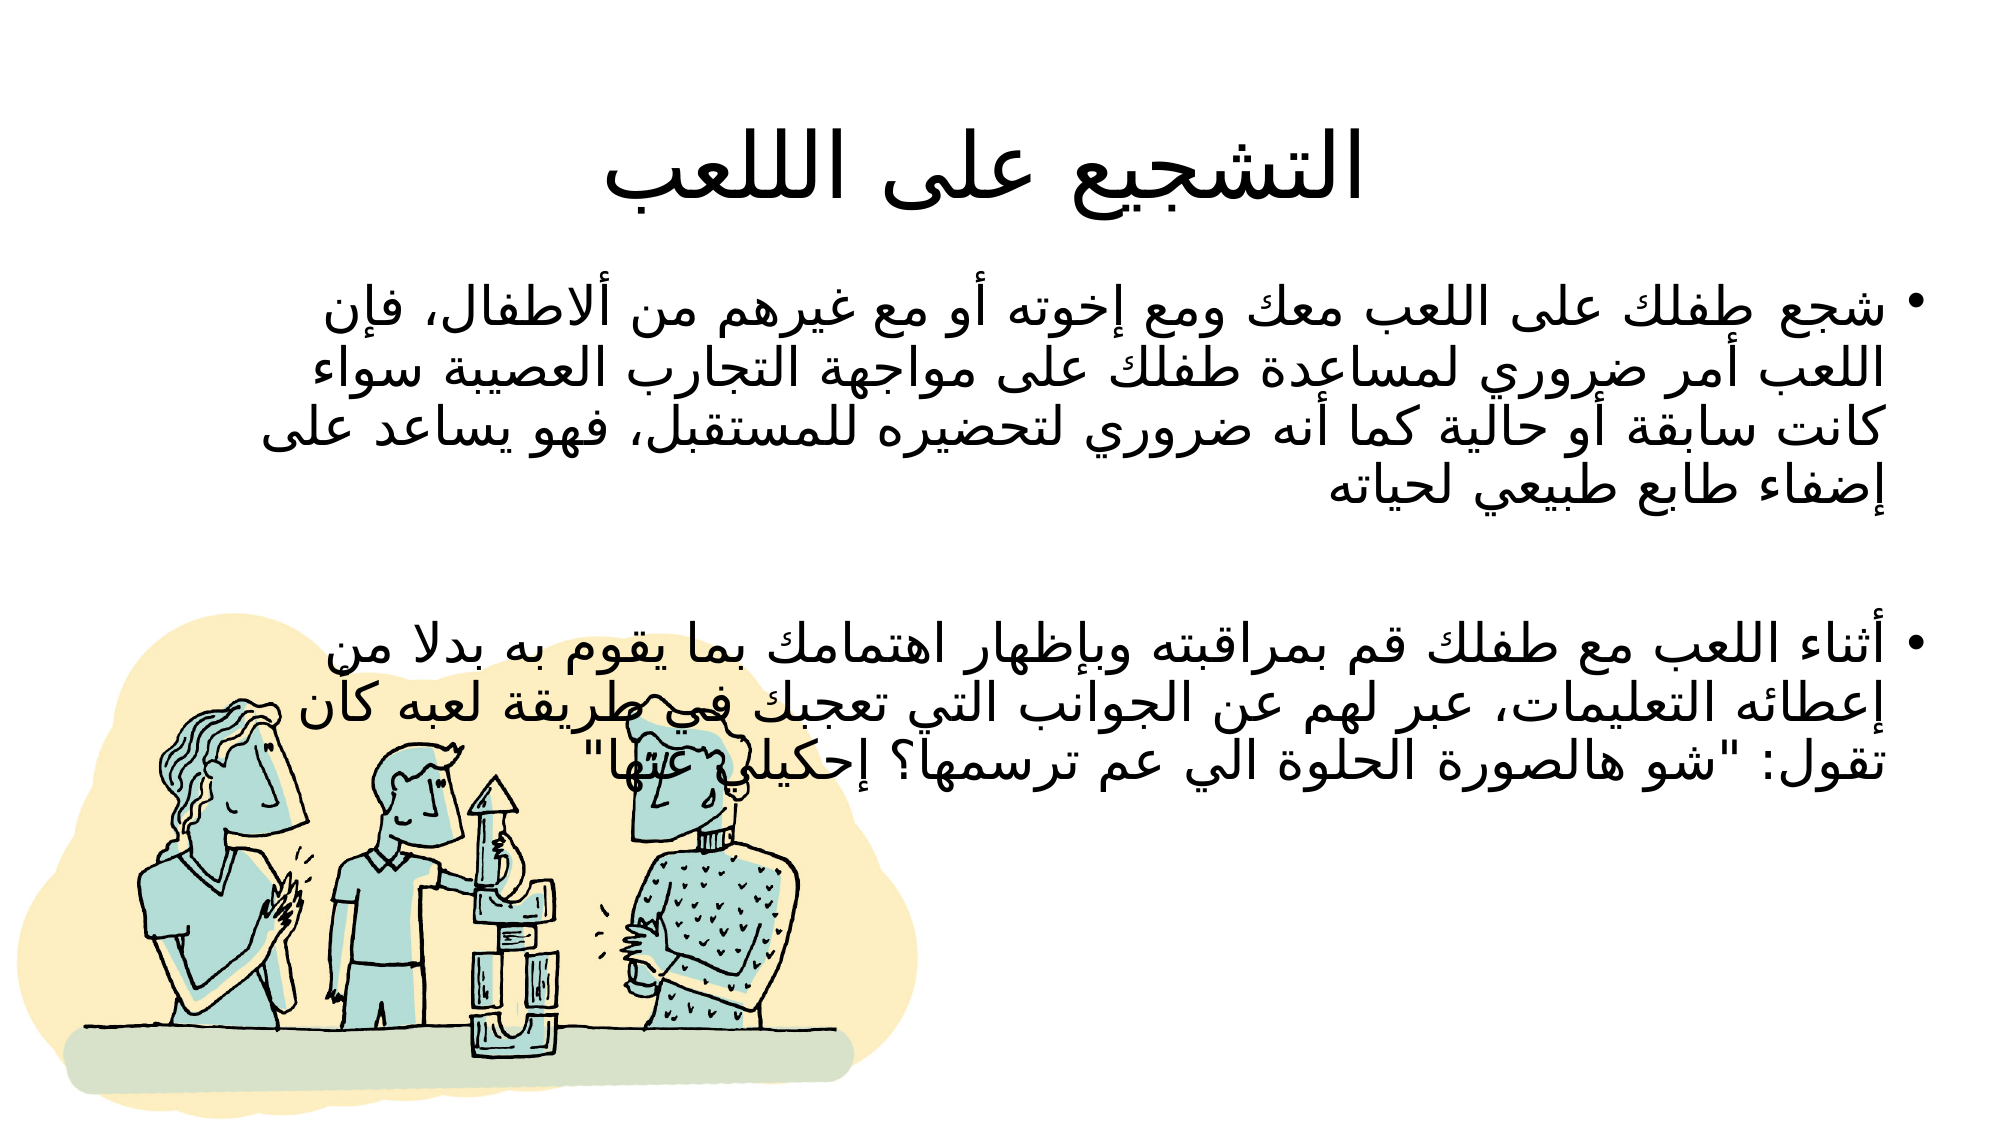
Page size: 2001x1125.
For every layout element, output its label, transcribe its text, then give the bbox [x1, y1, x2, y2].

list شجع طفلك على اللعب معك ومع إخوته أو مع غيرهم من ألاطفال، فإن اللعب أمر ضروري لمساعدة طفلك على مواجهة التجارب العصيبة سواء كانت سابقة أو حالية كما أنه ضروري لتحضيره للمستقبل، فهو يساعد على إضفاء طابع طبيعي لحياته أثناء اللعب مع طفلك قم بمراقبته وبإظهار اهتمامك بما يقوم به بدلا من إعطائه التعليمات، عبر لهم عن الجوانب التي تعجبك في طريقة لعبه كأن تقول: "شو هالصورة الحلوة الي عم ترسمها؟ إحكيلي عنها" [215, 260, 1941, 975]
picture [0, 536, 972, 1125]
title التشجيع على الللعب [137, 59, 1863, 278]
